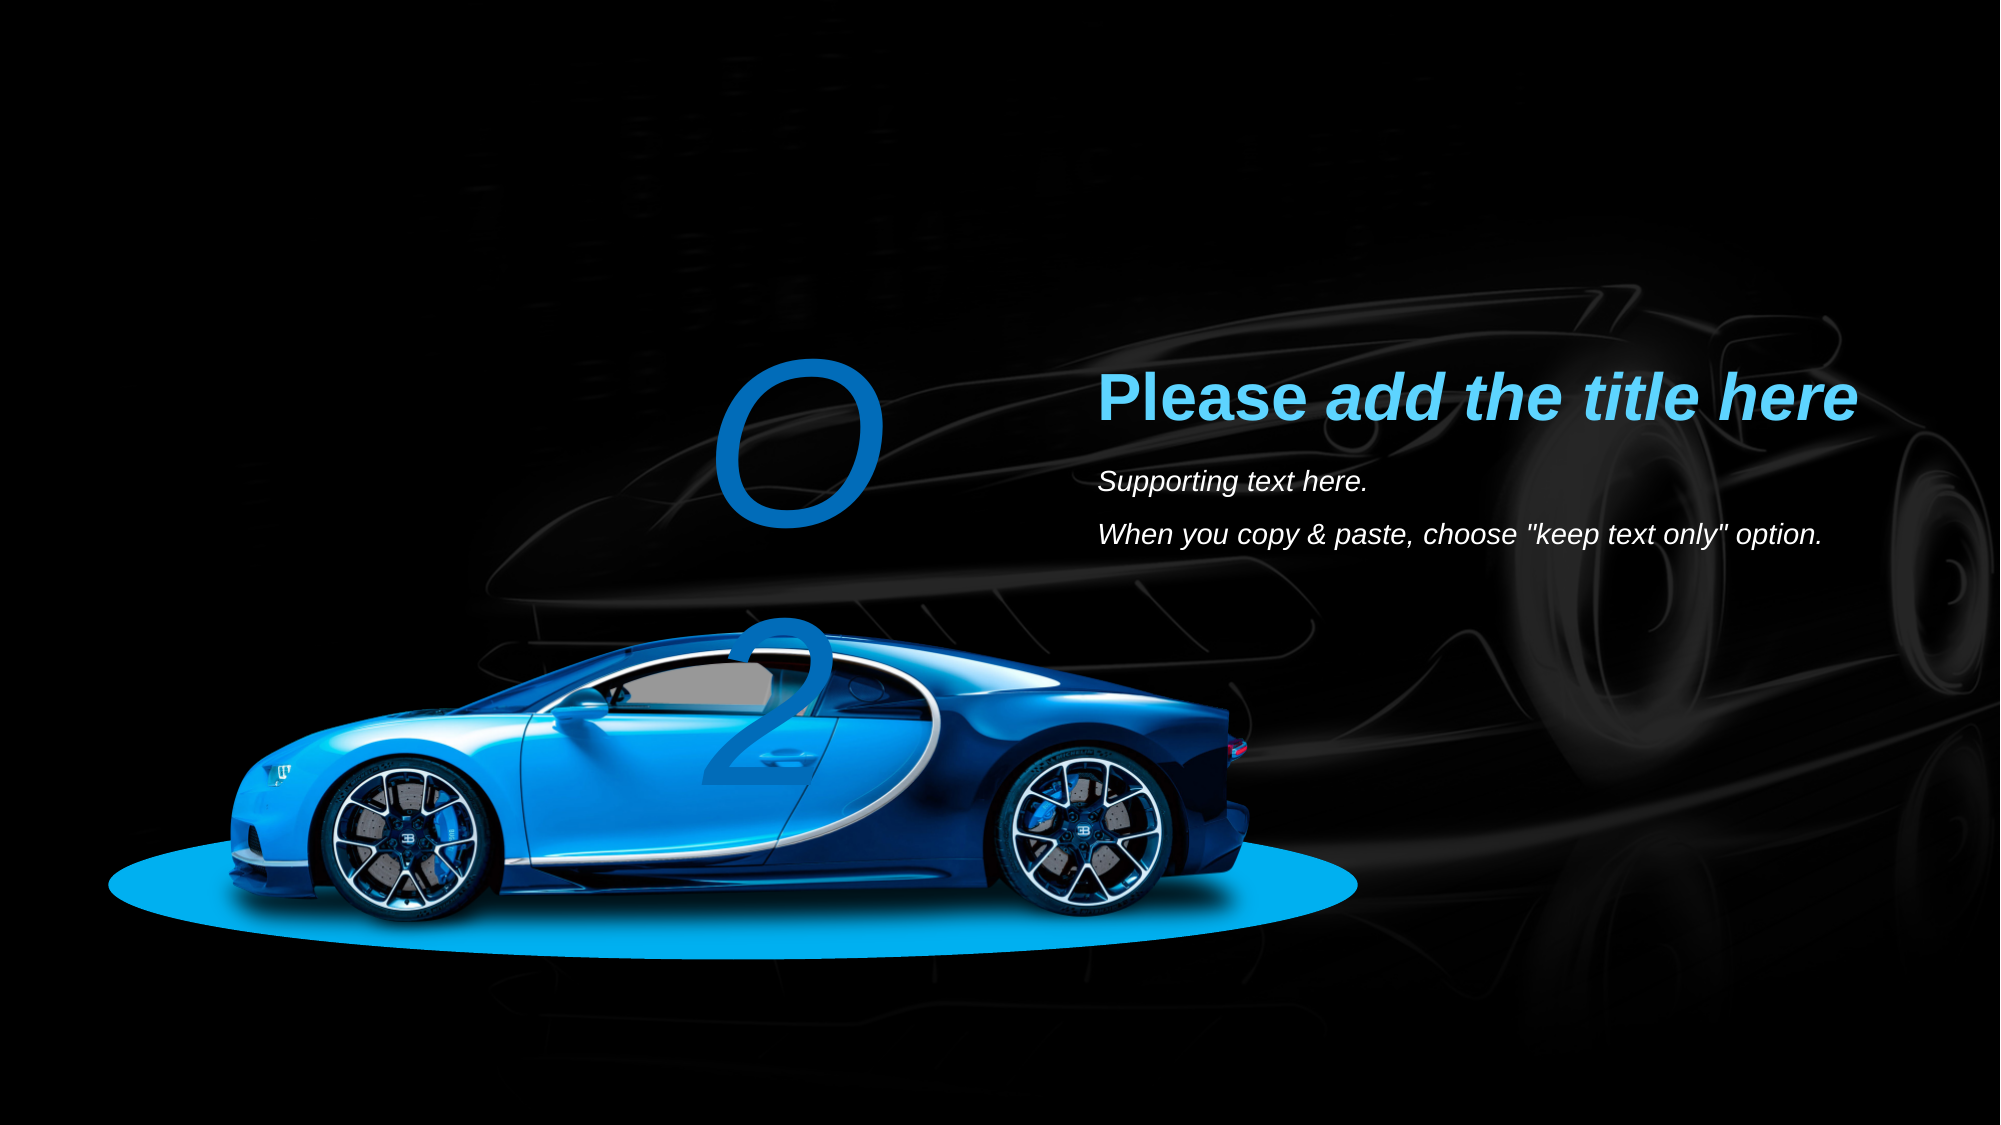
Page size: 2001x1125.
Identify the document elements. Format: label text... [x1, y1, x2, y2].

title Please add the title here [1082, 330, 1890, 443]
picture [207, 927, 446, 953]
picture [1020, 927, 1259, 953]
list Supporting text here. When you copy & paste, choose "keep text only" option. [1082, 459, 1890, 571]
list O2 [689, 311, 985, 573]
picture [207, 631, 1259, 921]
